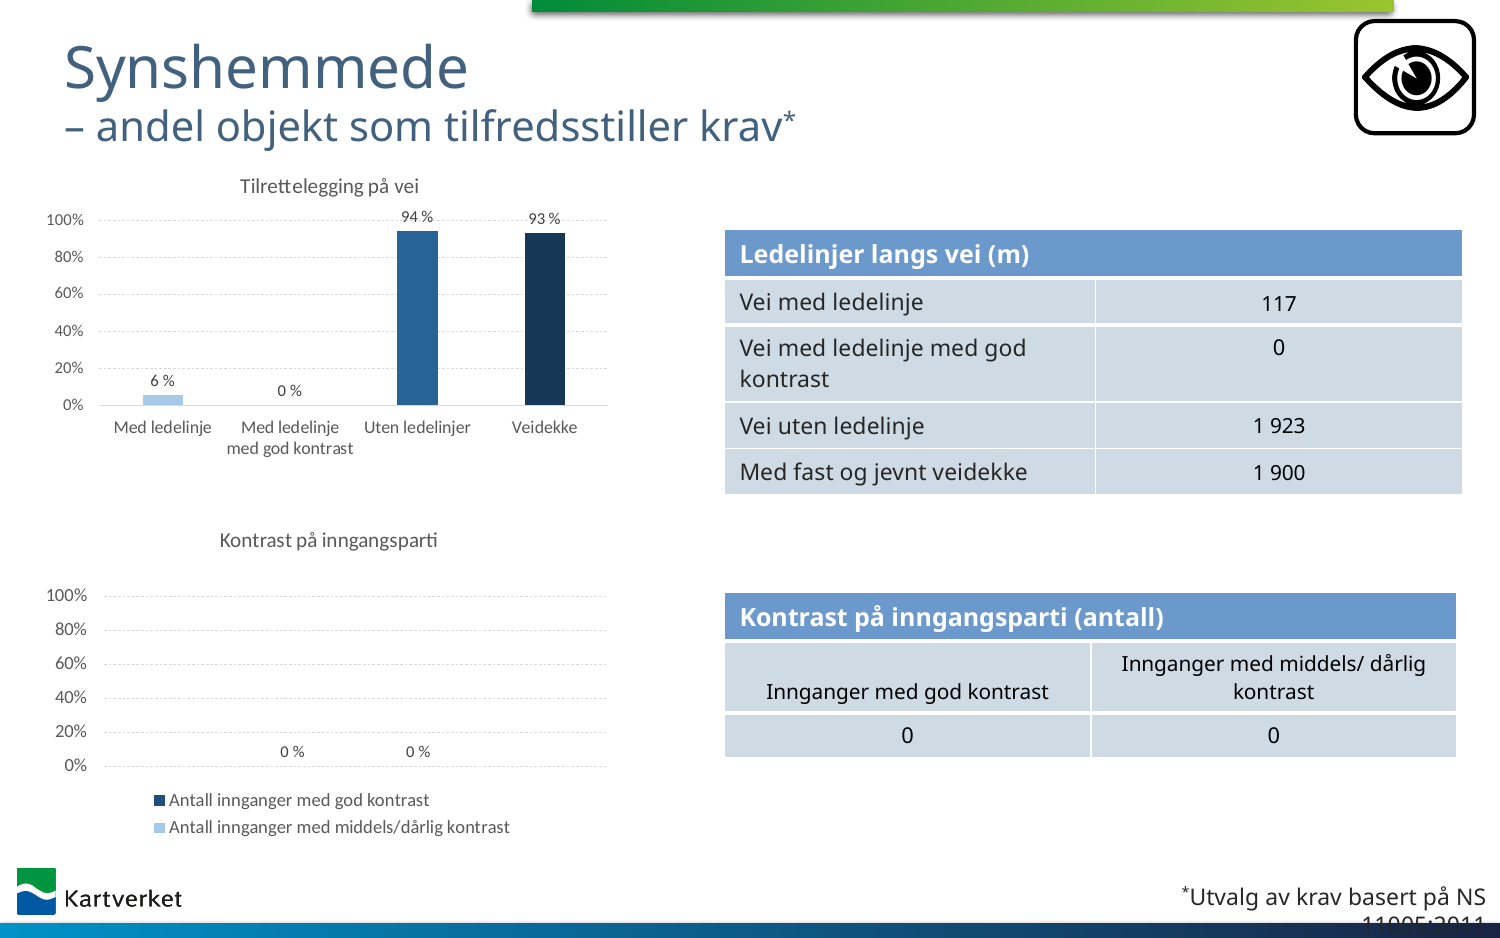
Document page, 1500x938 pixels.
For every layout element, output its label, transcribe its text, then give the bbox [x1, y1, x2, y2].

table_cell 1 900 [1096, 449, 1462, 494]
table_cell Innganger med god kontrast [725, 643, 1090, 711]
table_cell Med fast og jevnt veidekke [725, 449, 1095, 494]
table_header Kontrast på inngangsparti (antall) [725, 593, 1456, 639]
table_header Ledelinjer langs vei (m) [725, 230, 1462, 276]
table_cell 0 [1096, 327, 1462, 401]
text_box Synshemmede – andel objekt som tilfredsstiller krav* [49, 24, 1431, 158]
table_cell Vei med ledelinje med god kontrast [725, 327, 1095, 401]
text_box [1355, 20, 1475, 134]
picture [41, 166, 618, 492]
table_cell Vei med ledelinje [725, 280, 1095, 323]
table_cell 0 [1092, 715, 1456, 757]
table_cell Innganger med middels/ dårlig kontrast [1092, 643, 1456, 711]
picture [41, 520, 617, 846]
table_cell Vei uten ledelinje [725, 403, 1095, 448]
text_box *Utvalg av krav basert på NS 11005:2011 [1068, 873, 1500, 938]
table_cell 0 [725, 715, 1090, 757]
table_cell 117 [1096, 280, 1462, 323]
table_cell 1 923 [1096, 403, 1462, 448]
